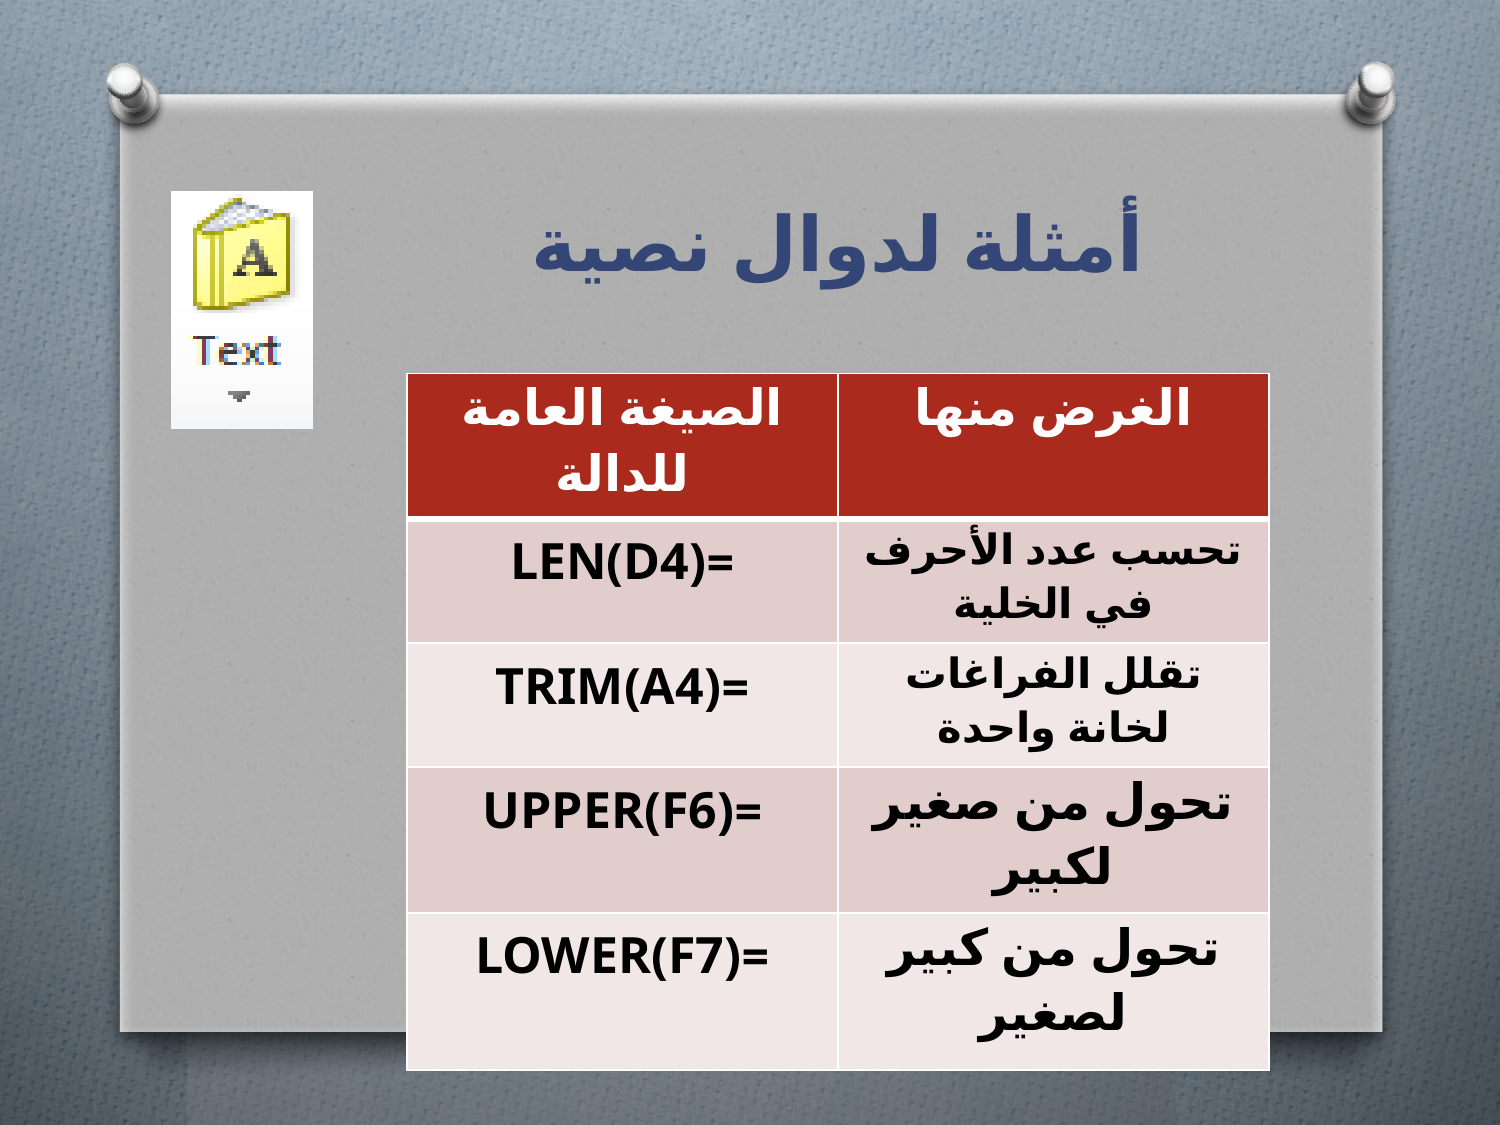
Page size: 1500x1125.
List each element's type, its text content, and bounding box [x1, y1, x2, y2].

table_header الصيغة العامة للدالة [408, 374, 837, 516]
text_box أمثلة لدوال نصية [478, 143, 1198, 310]
table_header الغرض منها [839, 374, 1268, 516]
picture [75, 29, 198, 153]
table_cell =UPPER(F6) [408, 768, 837, 912]
table_cell تقلل الفراغات لخانة واحدة [839, 644, 1268, 766]
picture [1317, 35, 1439, 156]
table_cell =TRIM(A4) [408, 644, 837, 766]
table_cell =LEN(D4) [408, 522, 837, 642]
table_cell تحول من صغير لكبير [839, 768, 1268, 912]
table_cell تحسب عدد الأحرف في الخلية [839, 522, 1268, 642]
table_cell =LOWER(F7) [408, 914, 837, 1069]
table_cell تحول من كبير لصغير [839, 914, 1268, 1069]
picture [170, 191, 314, 429]
